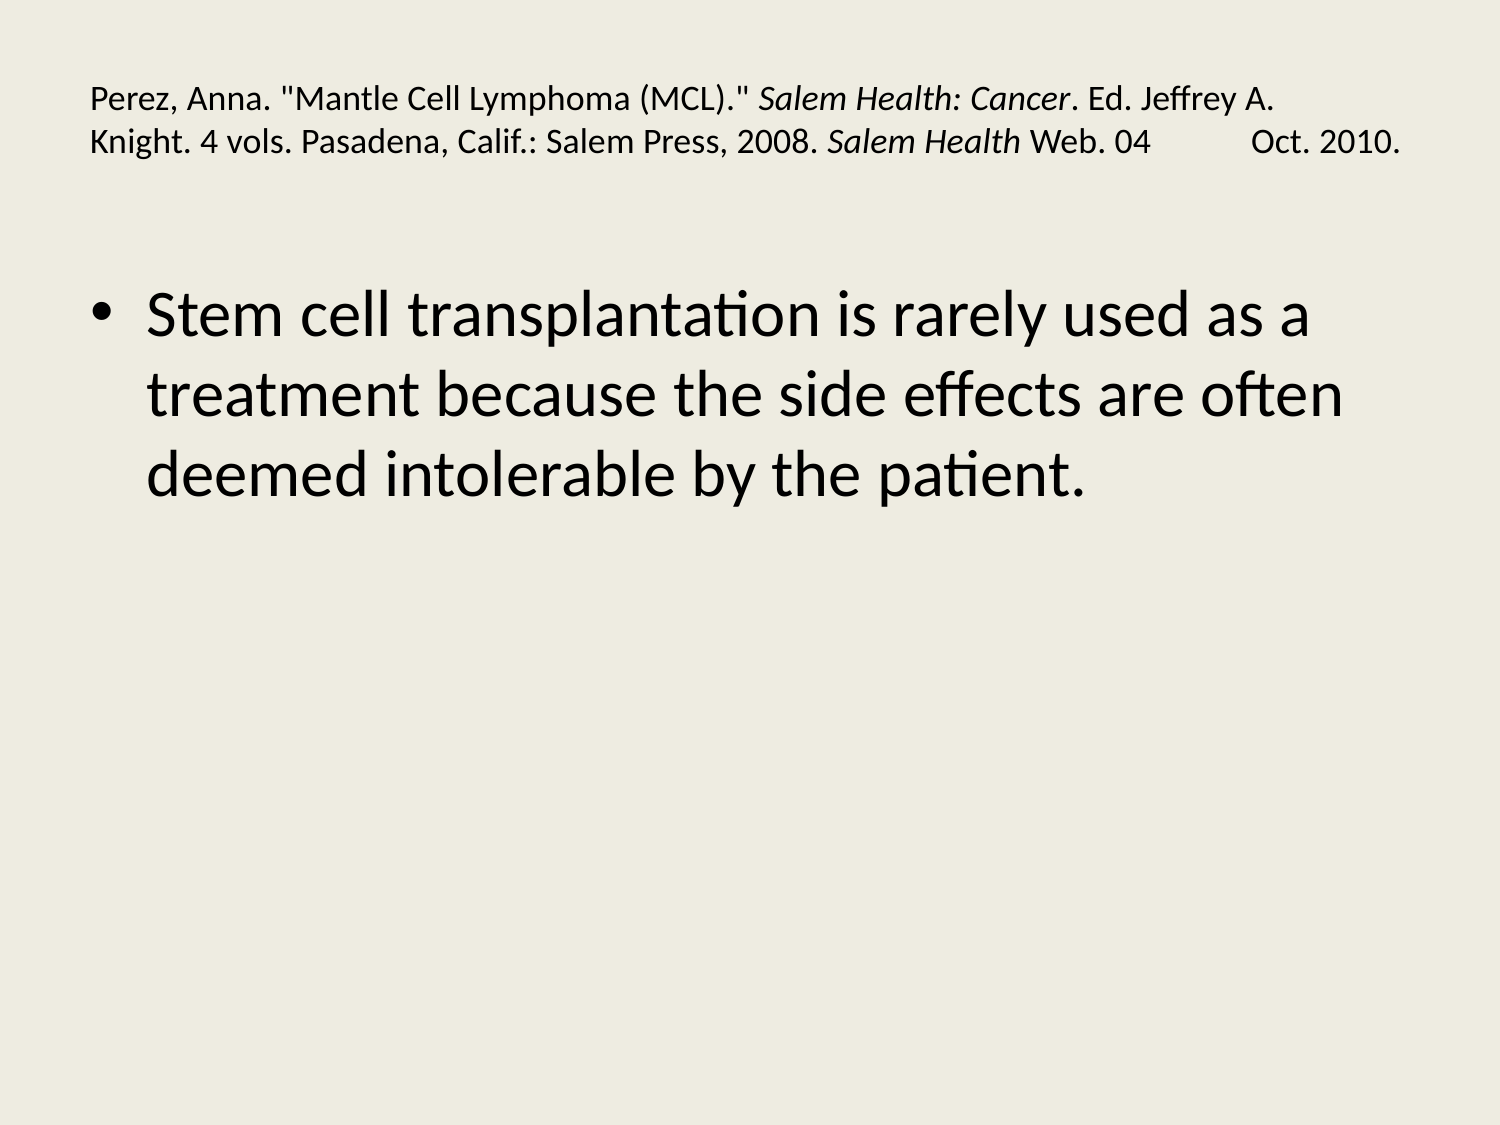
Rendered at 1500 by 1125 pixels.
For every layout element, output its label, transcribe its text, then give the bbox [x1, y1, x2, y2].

list Stem cell transplantation is rarely used as a treatment because the side effects are often deemed intolerable by the patient. [75, 262, 1425, 1005]
title Perez, Anna. "Mantle Cell Lymphoma (MCL)." Salem Health: Cancer. Ed. Jeffrey A. Knight. 4 vols. Pasadena, Calif.: Salem Press, 2008. Salem Health Web. 04 Oct. 2010. [75, 45, 1425, 233]
